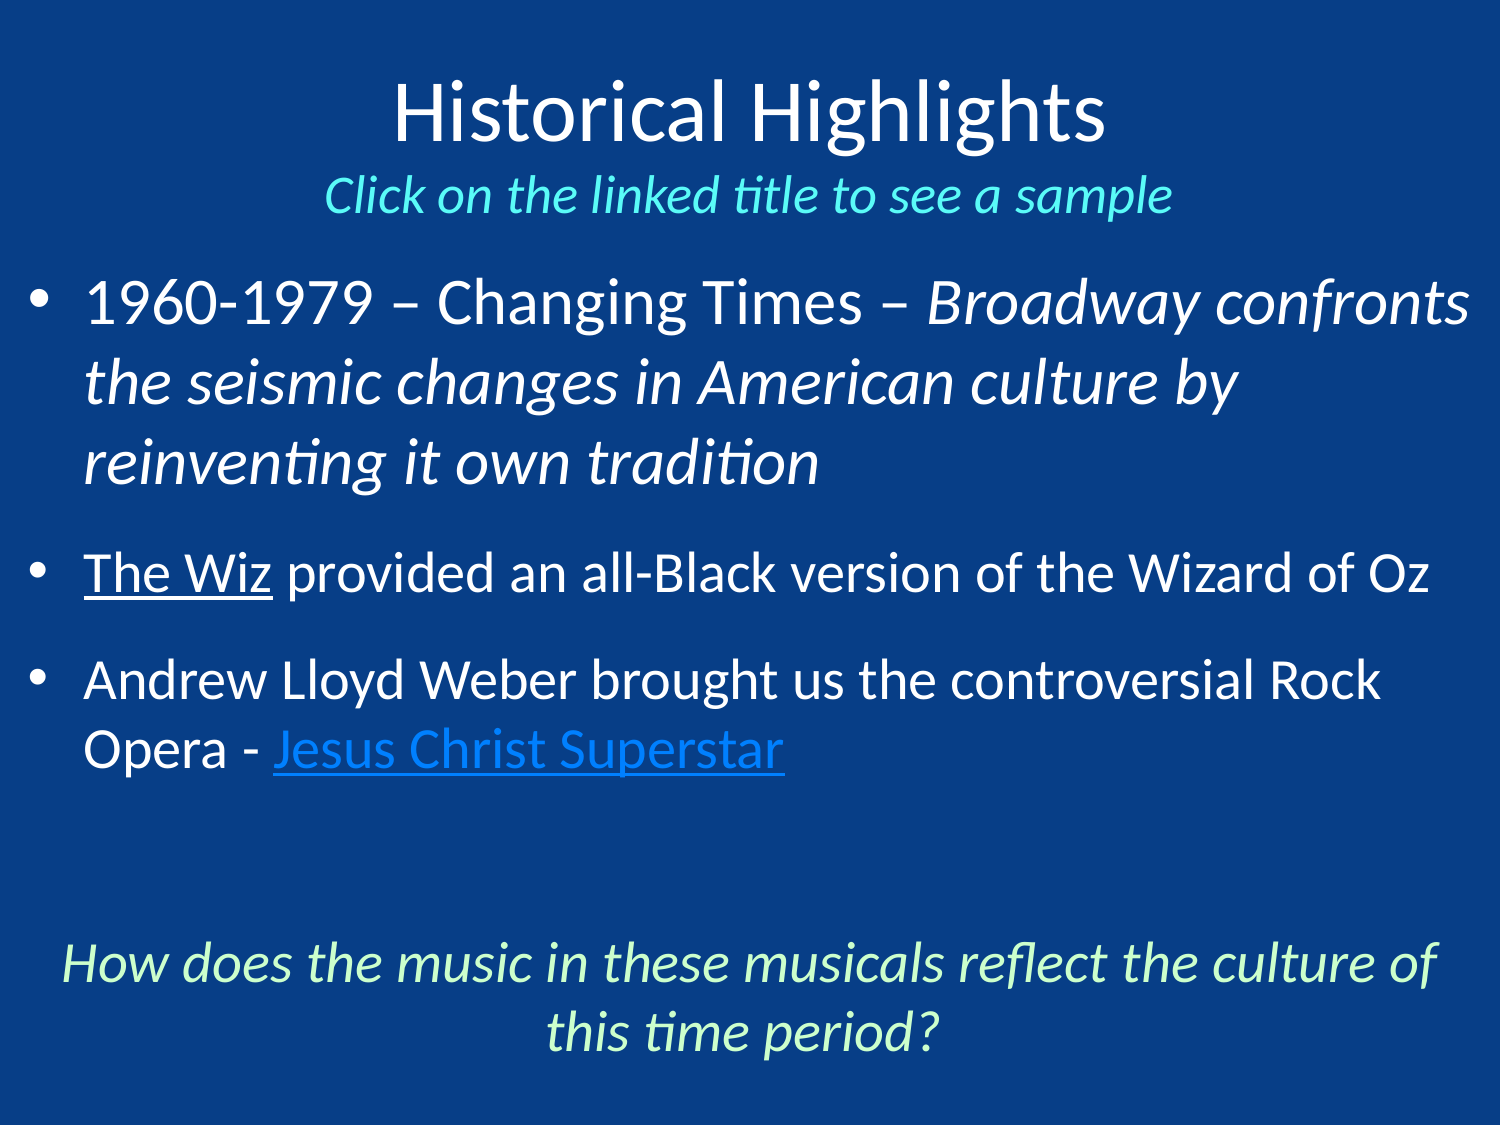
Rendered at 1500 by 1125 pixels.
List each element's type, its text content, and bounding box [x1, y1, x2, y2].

title Historical Highlights Click on the linked title to see a sample [75, 45, 1425, 233]
list 1960-1979 – Changing Times – Broadway confronts the seismic changes in American culture by reinventing it own tradition The Wiz provided an all-Black version of the Wizard of Oz Andrew Lloyd Weber brought us the controversial Rock Opera - Jesus Christ Superstar How does the music in these musicals reflect the culture of this time period? [12, 249, 1488, 1125]
